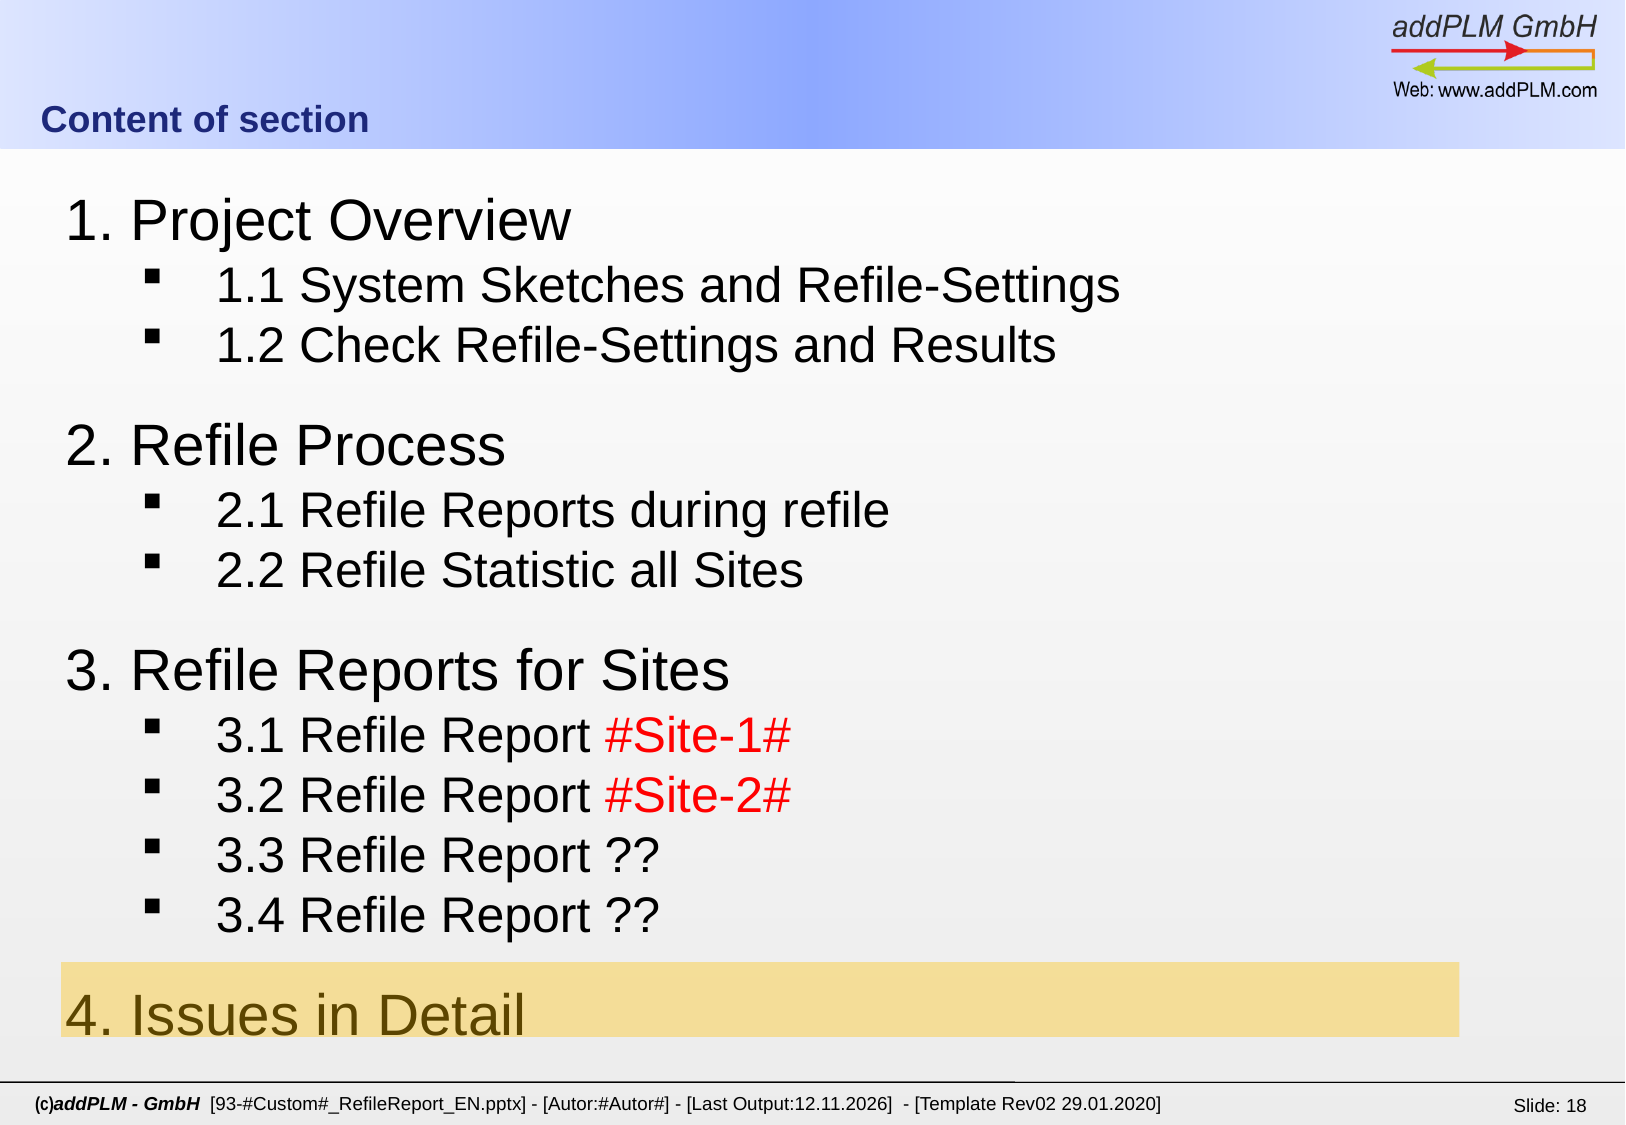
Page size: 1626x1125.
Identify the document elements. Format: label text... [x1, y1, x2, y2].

text_box [61, 962, 1460, 1037]
picture [1391, 14, 1597, 97]
title Content of section [40, 67, 1582, 131]
